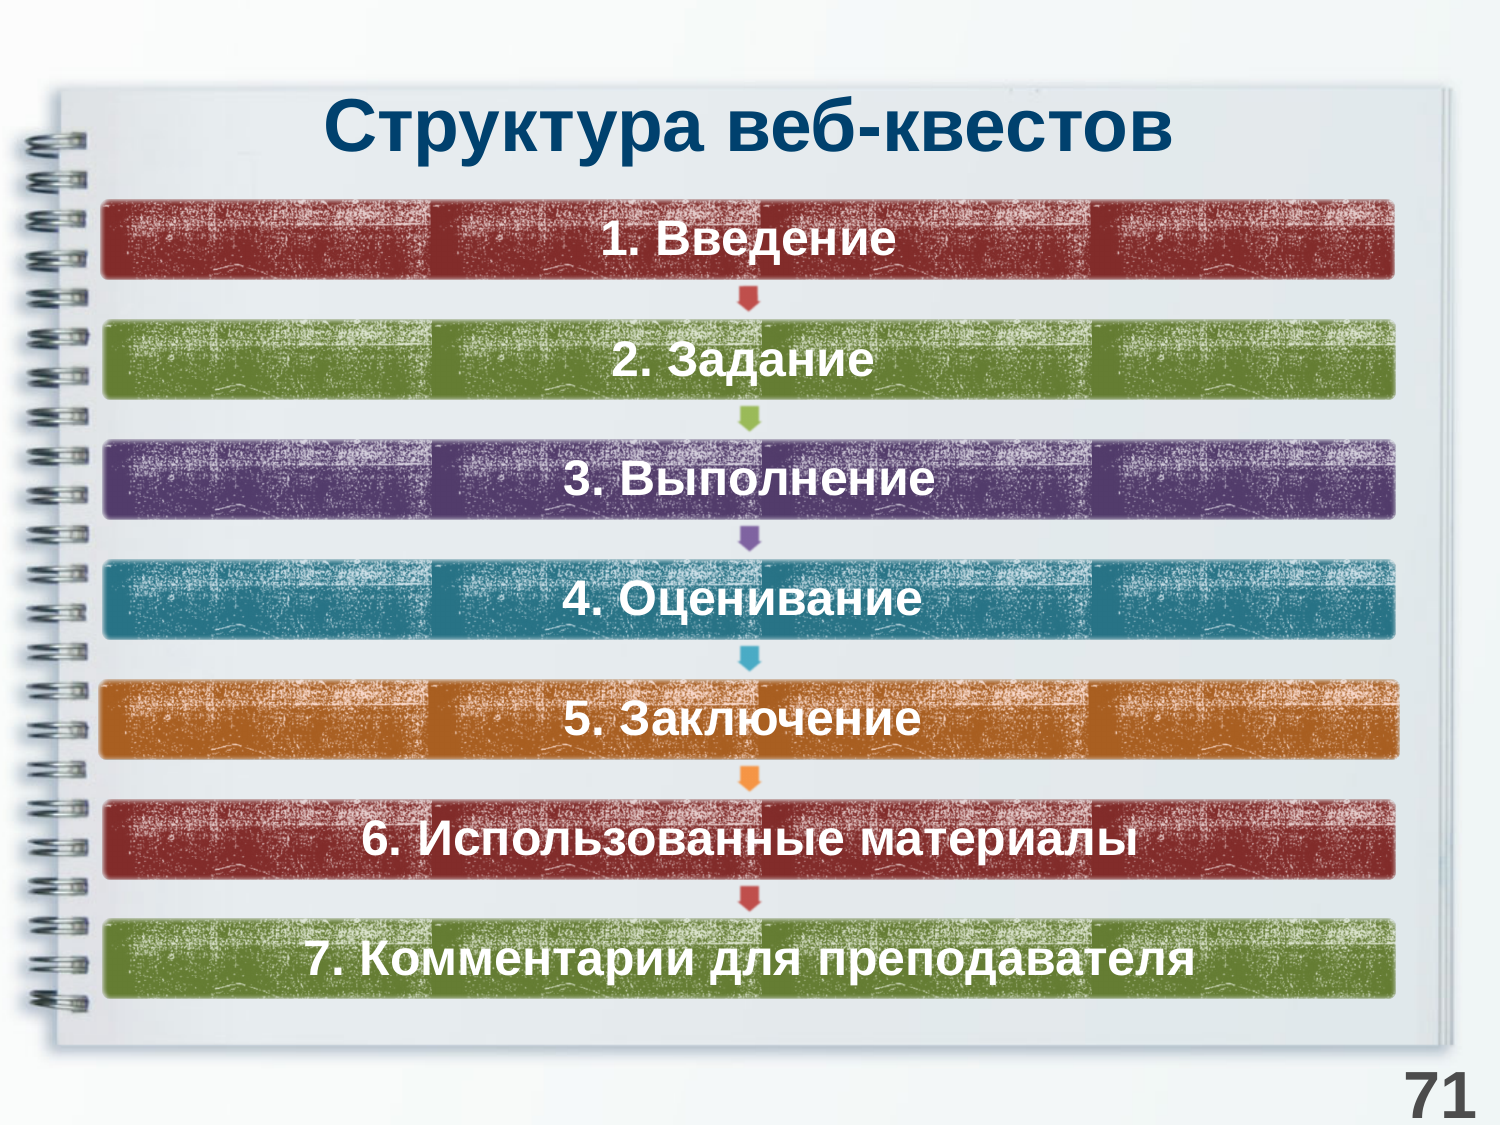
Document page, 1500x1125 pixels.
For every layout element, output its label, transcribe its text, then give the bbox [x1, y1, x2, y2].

picture [0, 0, 1500, 1125]
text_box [98, 199, 1400, 1000]
slide_number 71 [1375, 1043, 1493, 1123]
text_box Структура веб-квестов [74, 68, 1424, 169]
